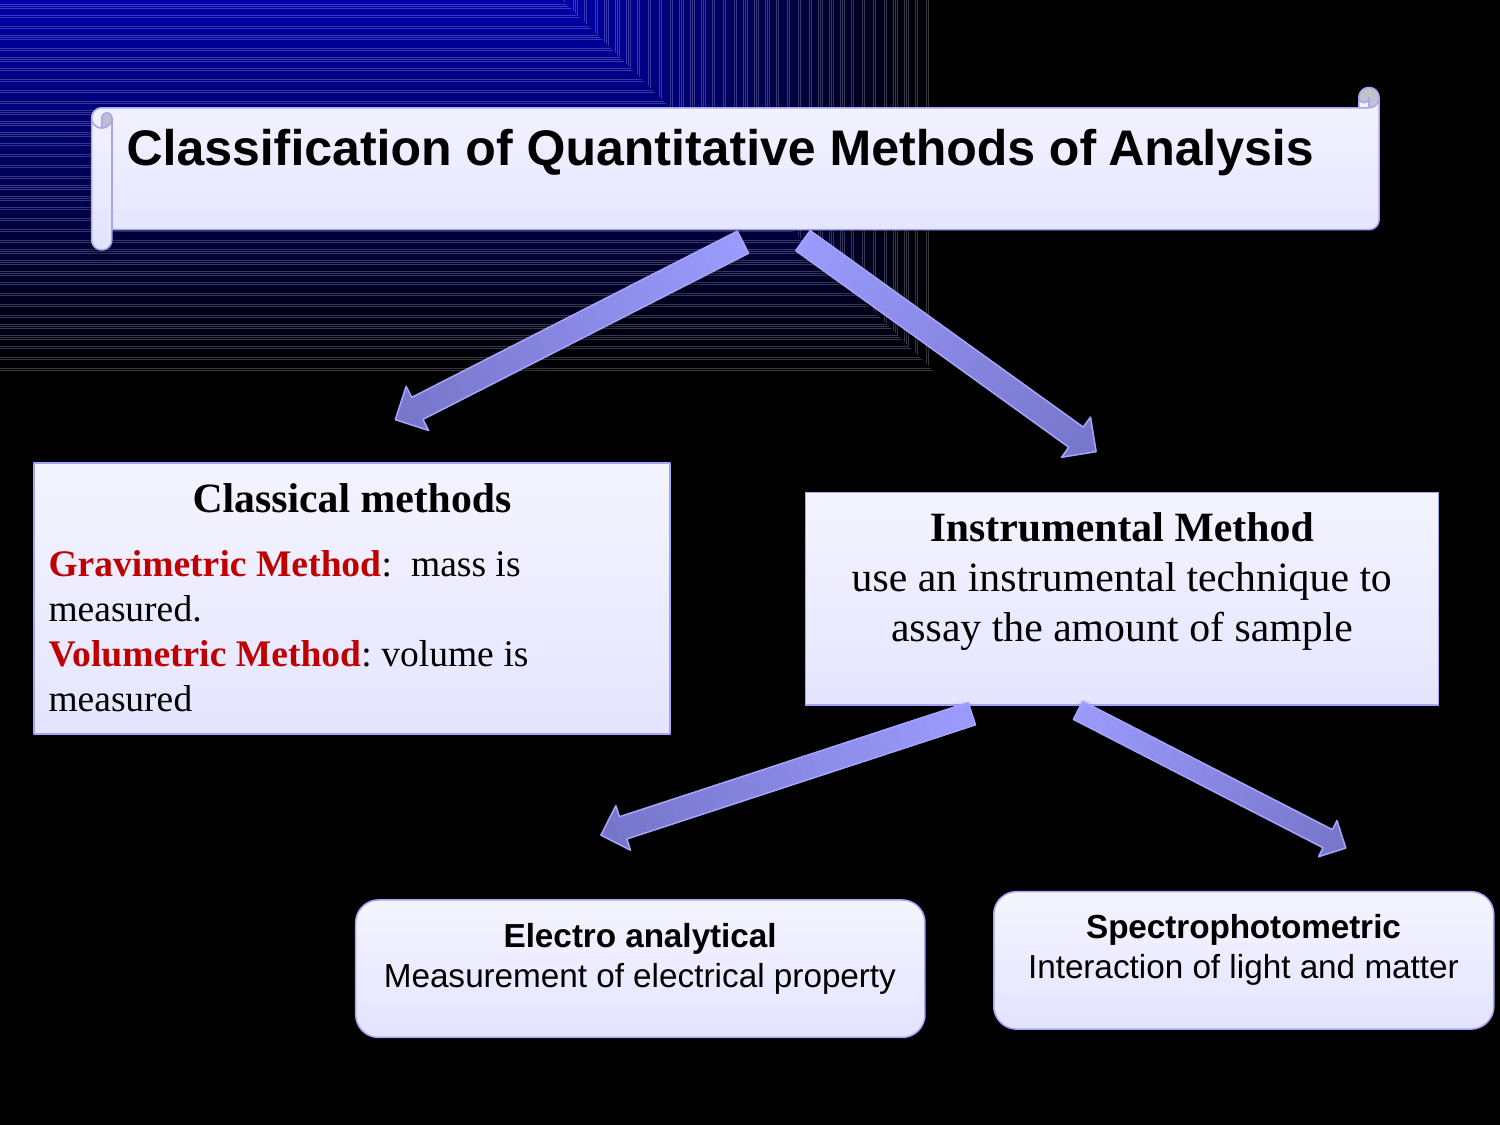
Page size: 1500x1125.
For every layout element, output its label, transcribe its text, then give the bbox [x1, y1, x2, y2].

text_box Spectrophotometric Interaction of light and matter [993, 890, 1495, 1030]
text_box [394, 230, 750, 432]
text_box [600, 701, 977, 851]
text_box [1072, 700, 1347, 858]
text_box Classical methods Gravimetric Method: mass is measured. Volumetric Method: volume is measured [33, 462, 671, 735]
text_box Electro analytical Measurement of electrical property [354, 899, 926, 1039]
text_box [795, 229, 1097, 459]
text_box Classification of Quantitative Methods of Analysis [90, 86, 1380, 251]
text_box Instrumental Method use an instrumental technique to assay the amount of sample [805, 492, 1439, 706]
